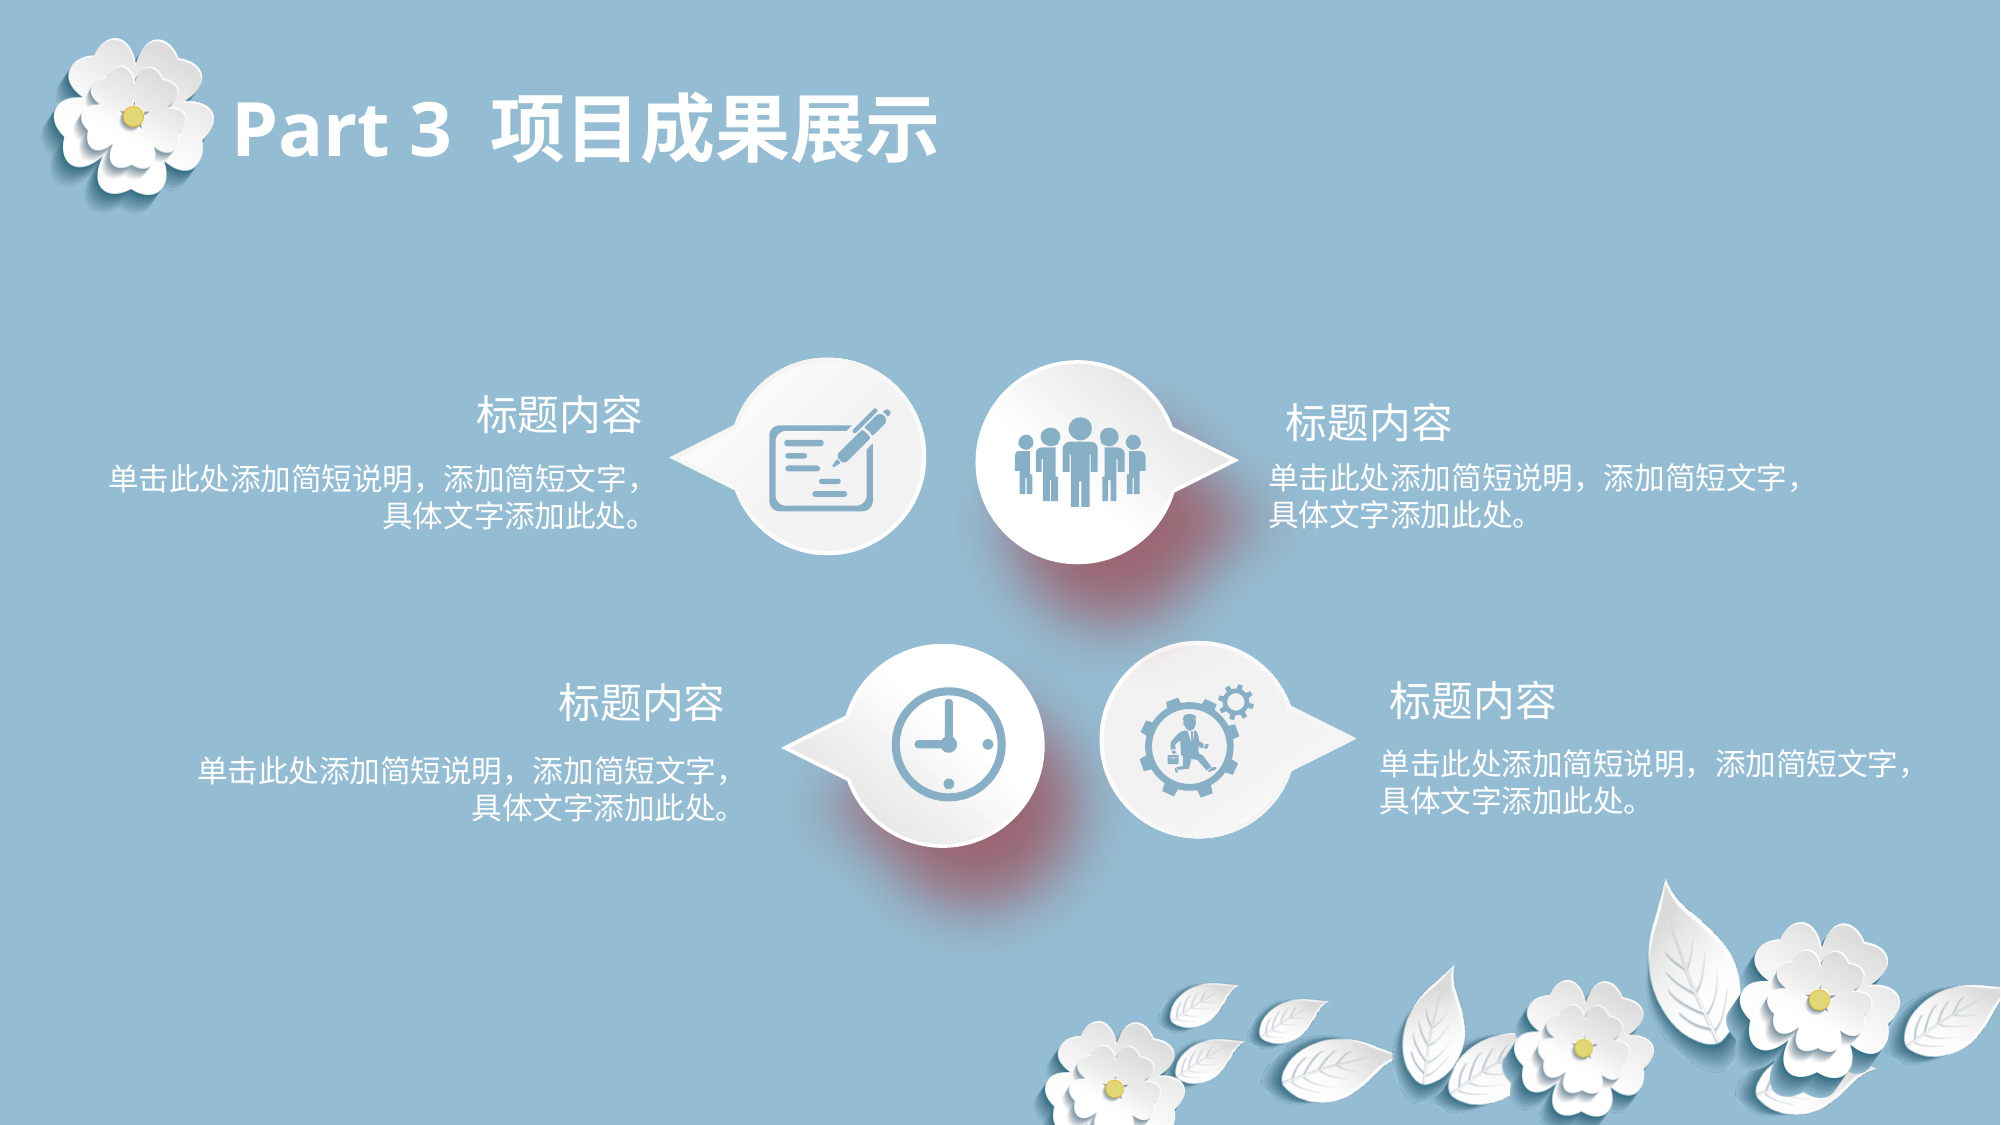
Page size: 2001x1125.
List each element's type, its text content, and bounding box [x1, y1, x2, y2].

text_box [976, 360, 1238, 564]
text_box 单击此处添加简短说明，添加简短文字， 具体文字添加此处。 [1364, 737, 1944, 826]
text_box 单击此处添加简短说明，添加简短文字， 具体文字添加此处。 [93, 452, 672, 541]
text_box [1126, 451, 1146, 495]
text_box [891, 687, 1006, 802]
text_box [1100, 427, 1125, 502]
text_box [1062, 417, 1098, 507]
text_box 标题内容 [1270, 389, 1468, 452]
text_box [1014, 451, 1033, 495]
picture [1244, 879, 2001, 1125]
text_box [1125, 434, 1141, 450]
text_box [1129, 611, 1327, 868]
text_box 单击此处添加简短说明，添加简短文字， 具体文字添加此处。 [1253, 452, 1833, 541]
text_box [1018, 434, 1034, 450]
text_box 标题内容 [460, 381, 658, 447]
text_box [699, 328, 897, 585]
text_box [1035, 427, 1061, 502]
text_box 标题内容 [1375, 666, 1572, 732]
text_box 单击此处添加简短说明，添加简短文字， 具体文字添加此处。 [182, 745, 761, 834]
text_box 标题内容 [543, 669, 741, 735]
text_box [782, 644, 1044, 848]
picture [1033, 958, 1244, 1125]
picture [40, 38, 214, 215]
text_box Part 3 项目成果展示 [216, 74, 955, 179]
